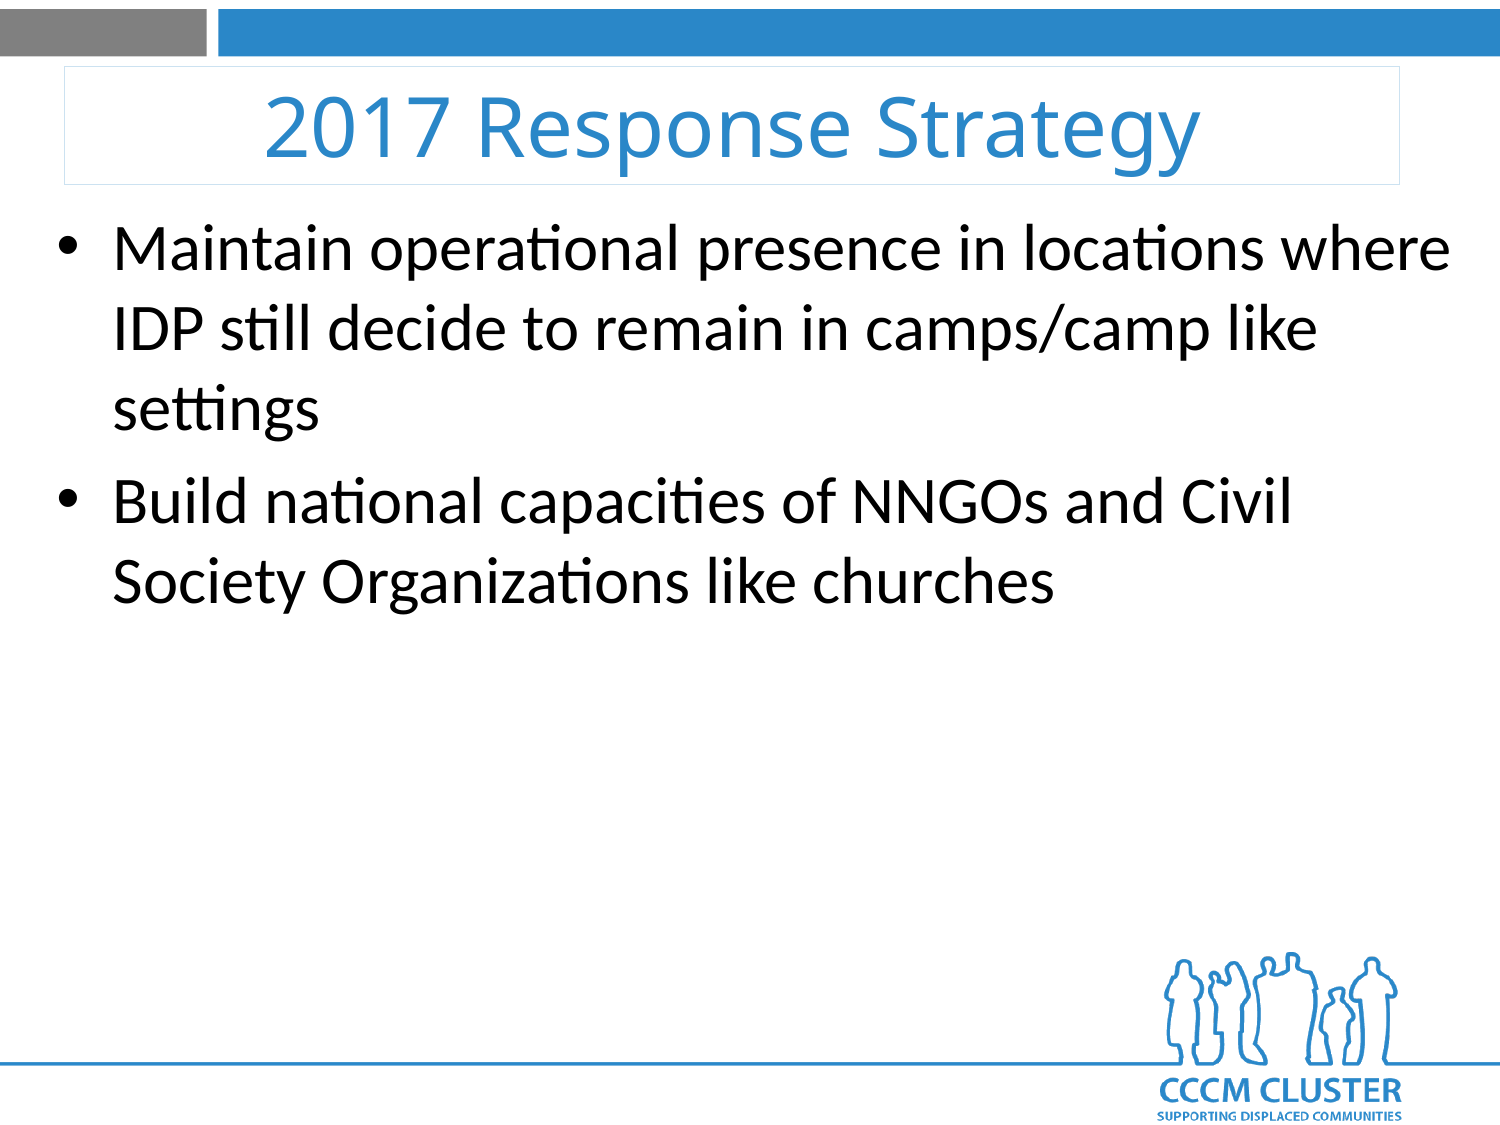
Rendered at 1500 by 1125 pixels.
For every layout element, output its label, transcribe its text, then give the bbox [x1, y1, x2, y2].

picture [0, 952, 1500, 1124]
list Maintain operational presence in locations where IDP still decide to remain in camps/camp like settings Build national capacities of NNGOs and Civil Society Organizations like churches [41, 196, 1471, 1012]
title 2017 Response Strategy [64, 66, 1400, 185]
